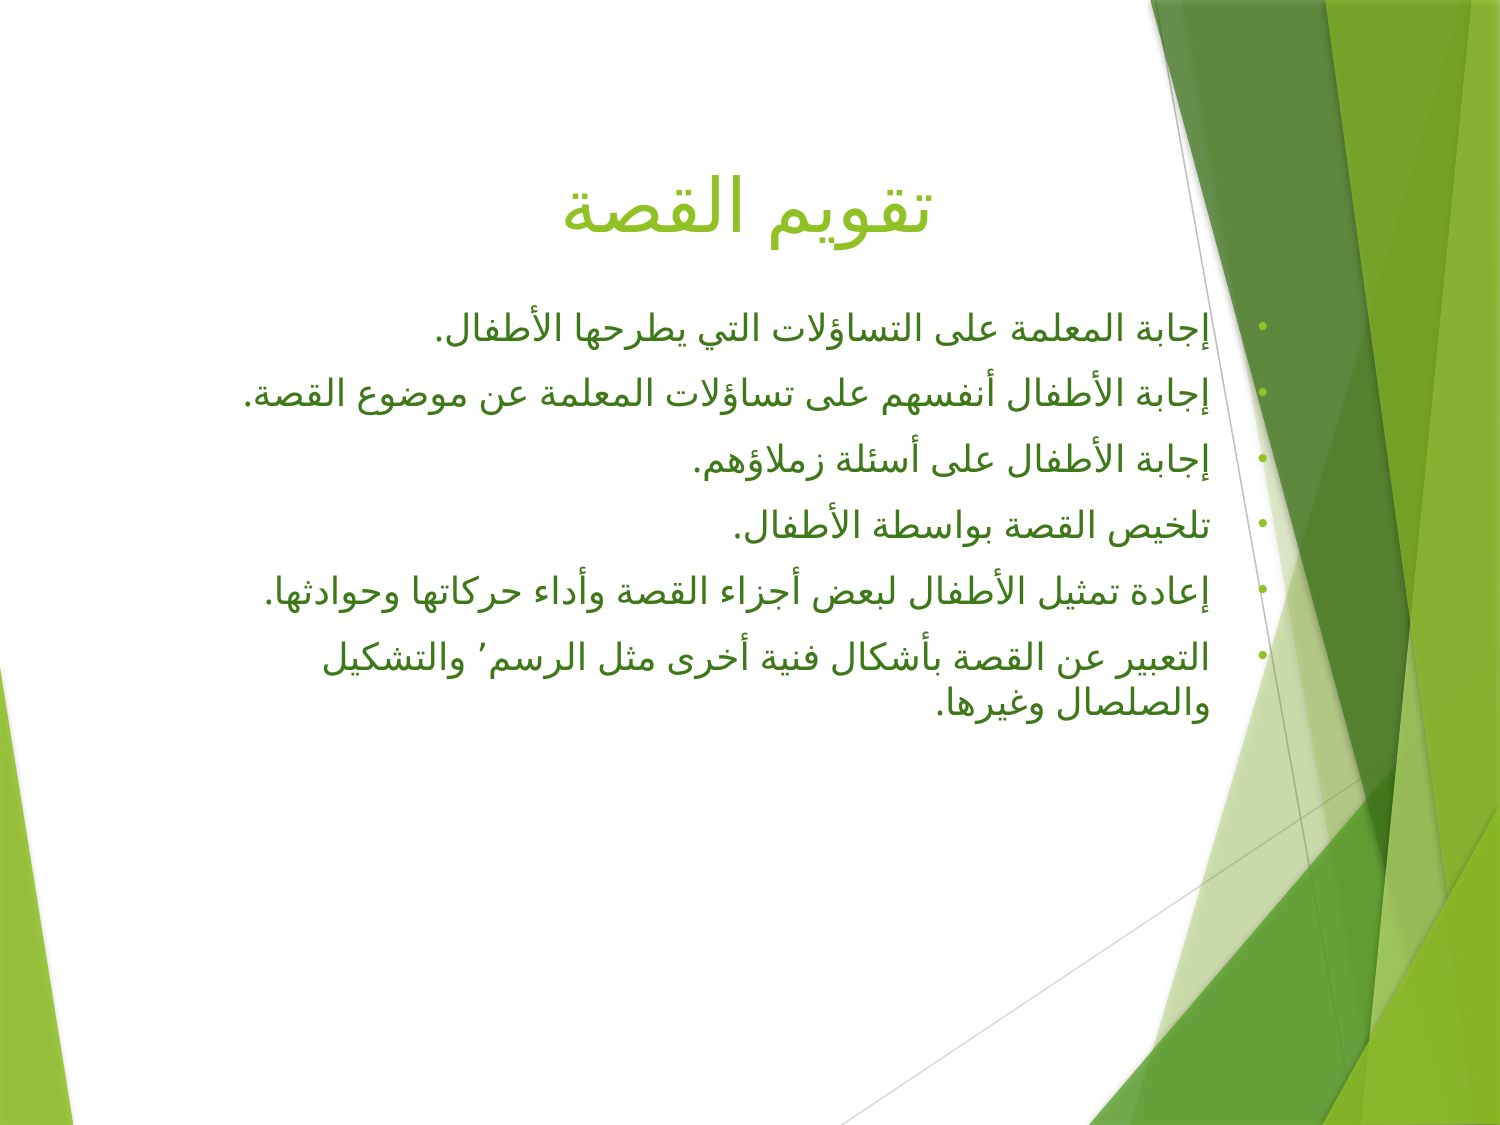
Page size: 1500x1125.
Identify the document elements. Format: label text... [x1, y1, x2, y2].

list إجابة المعلمة على التساؤلات التي يطرحها الأطفال. إجابة الأطفال أنفسهم على تساؤلات المعلمة عن موضوع القصة. إجابة الأطفال على أسئلة زملاؤهم. تلخيص القصة بواسطة الأطفال. إعادة تمثيل الأطفال لبعض أجزاء القصة وأداء حركاتها وحوادثها. التعبير عن القصة بأشكال فنية أخرى مثل الرسم٬ والتشكيل والصلصال وغيرها. [171, 296, 1283, 957]
title تقويم القصة [171, 108, 1324, 296]
